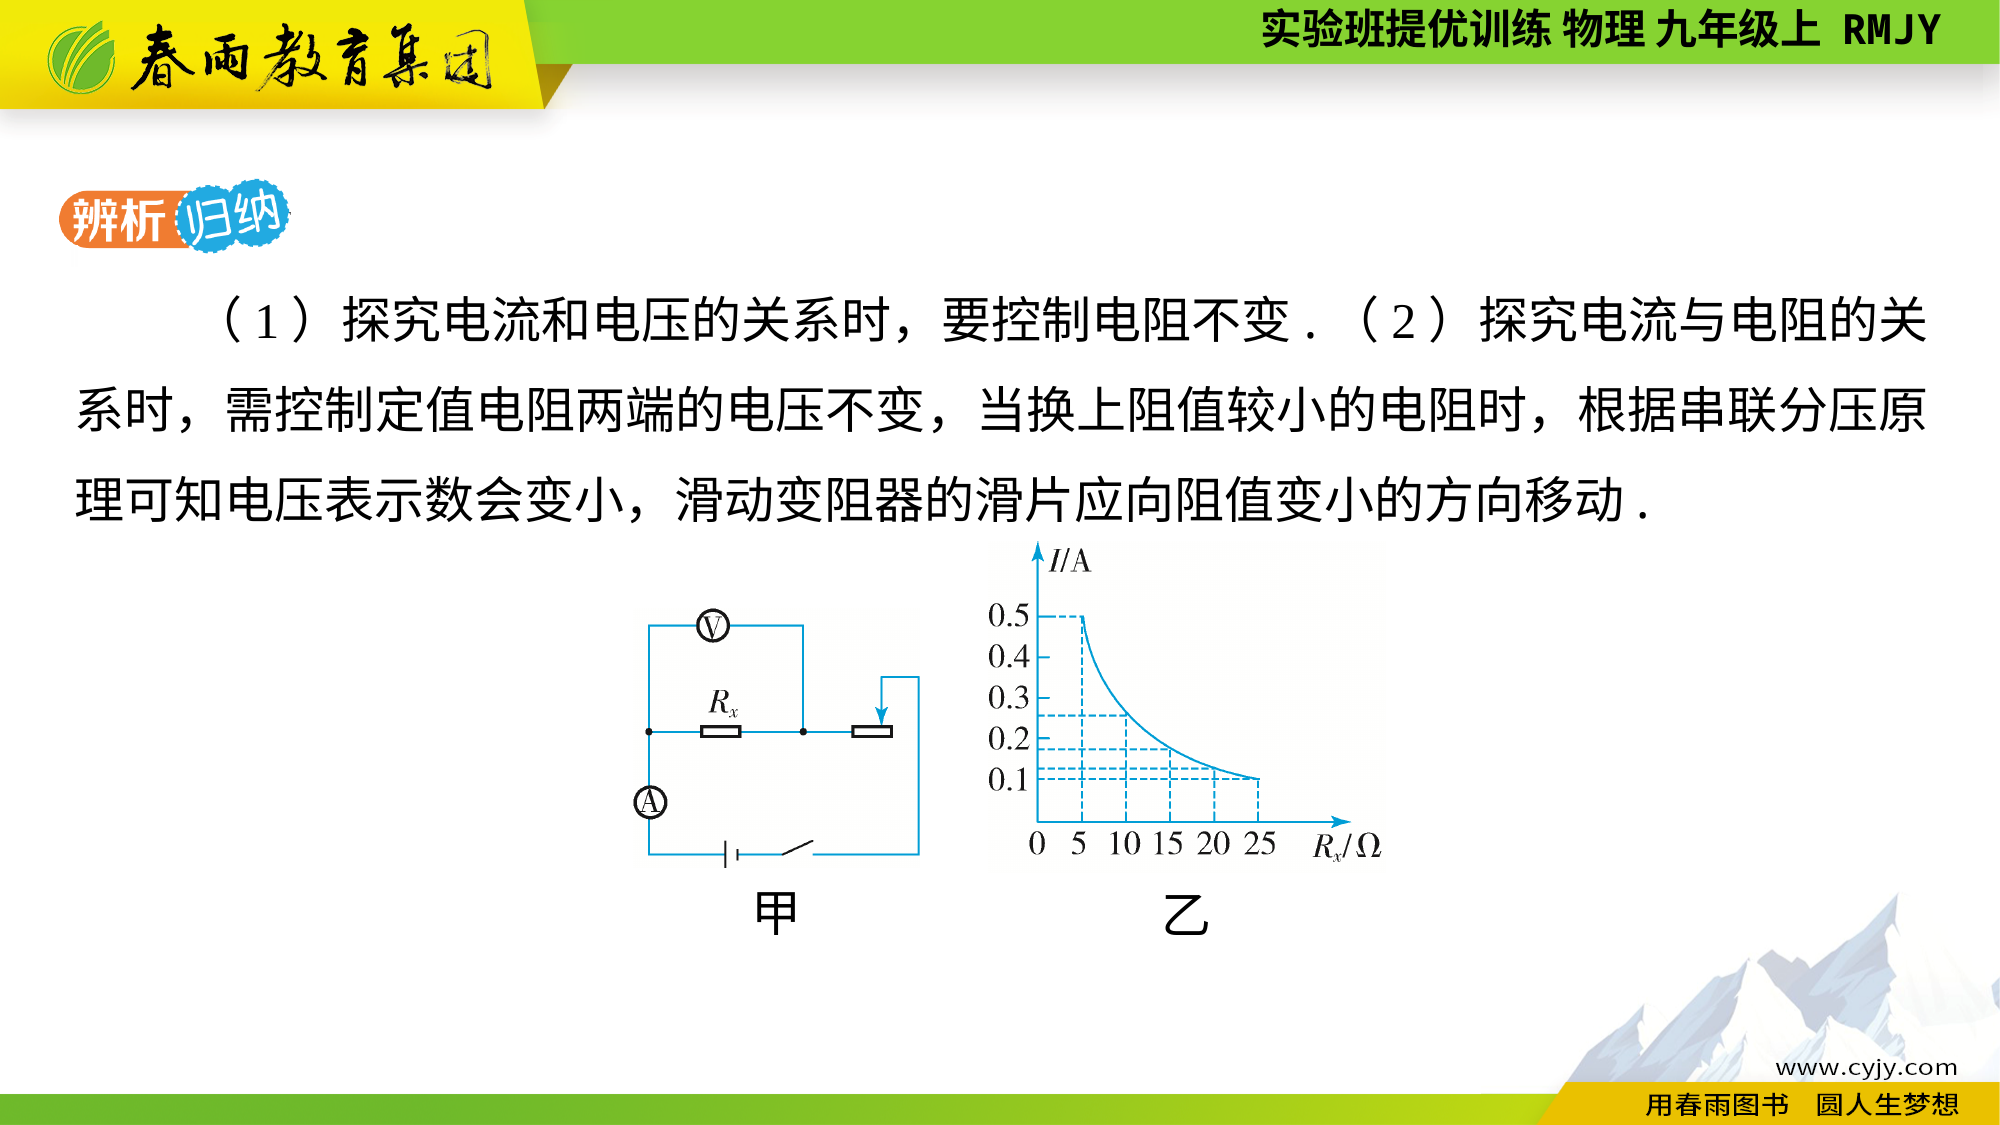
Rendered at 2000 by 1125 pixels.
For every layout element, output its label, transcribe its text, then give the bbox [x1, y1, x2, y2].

list （1）探究电流和电压的关系时，要控制电阻不变.（2）探究电流与电阻的关系时，需控制定值电阻两端的电压不变，当换上阻值较小的电阻时，根据串联分压原理可知电压表示数会变小，滑动变阻器的滑片应向阻值变小的方向移动. [59, 251, 1944, 528]
text_box 甲 [736, 876, 817, 949]
picture [0, 0, 2000, 1125]
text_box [58, 177, 292, 267]
text_box 乙 [1146, 881, 1227, 951]
